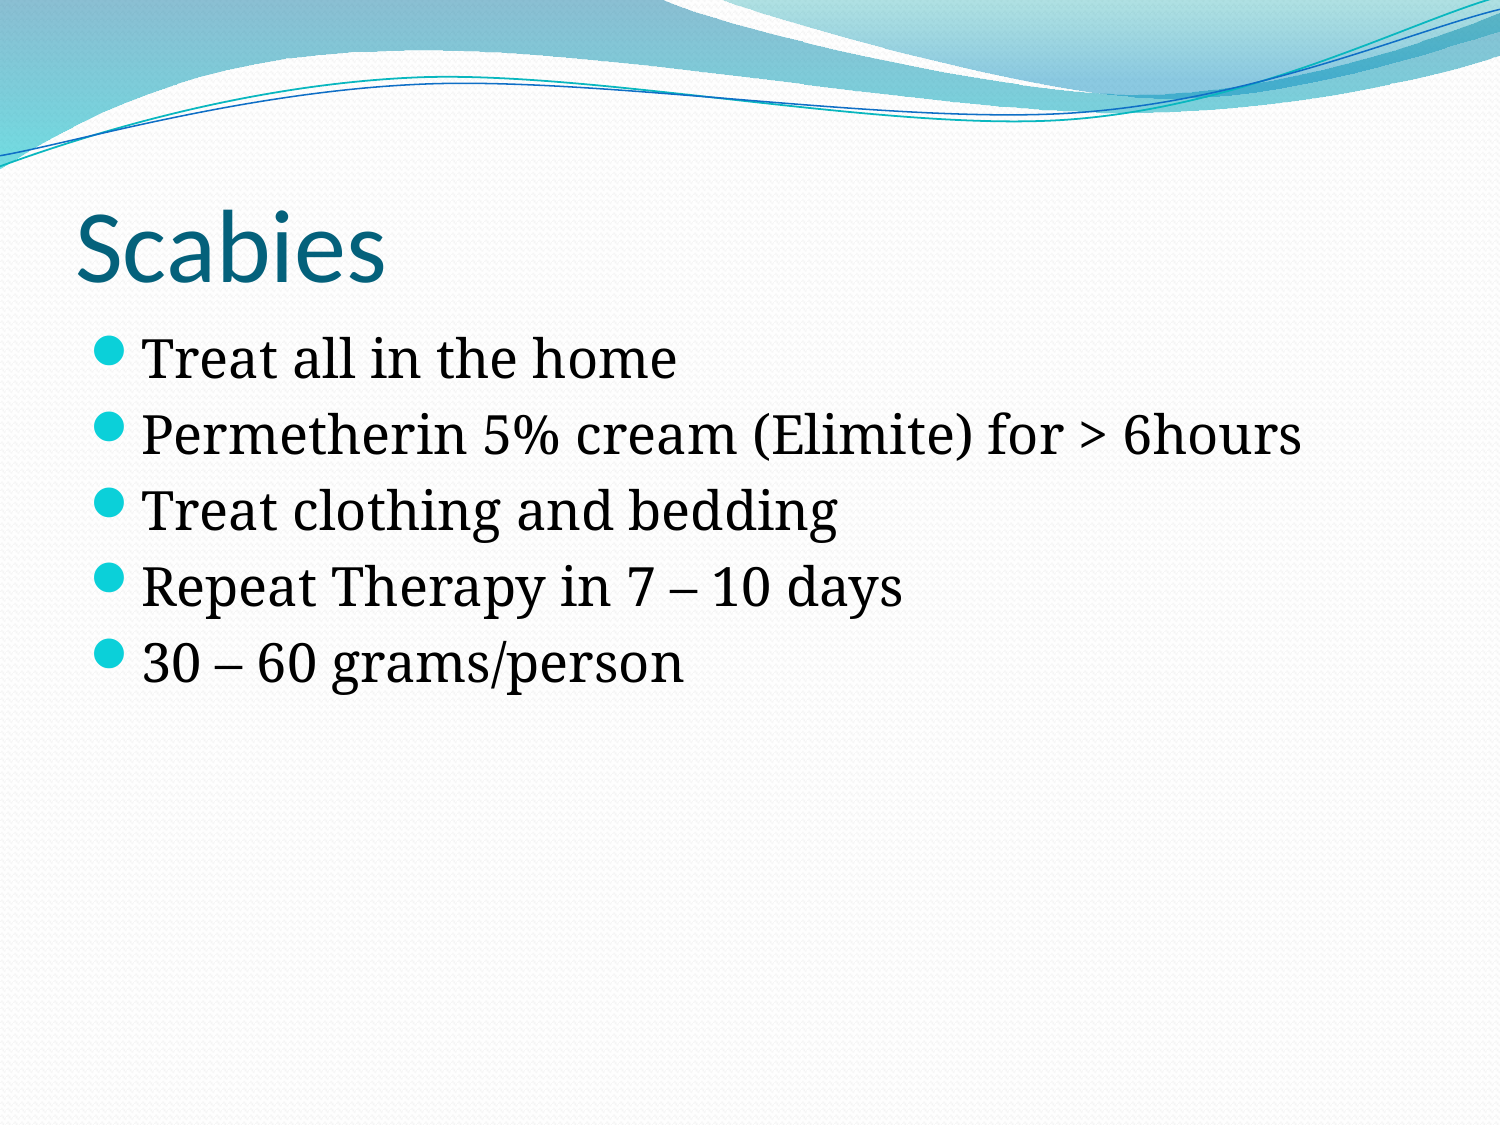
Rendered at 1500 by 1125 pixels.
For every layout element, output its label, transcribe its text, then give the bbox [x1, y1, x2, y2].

list Treat all in the home Permetherin 5% cream (Elimite) for > 6hours Treat clothing and bedding Repeat Therapy in 7 – 10 days 30 – 60 grams/person [75, 317, 1425, 1038]
title Scabies [75, 115, 1425, 303]
